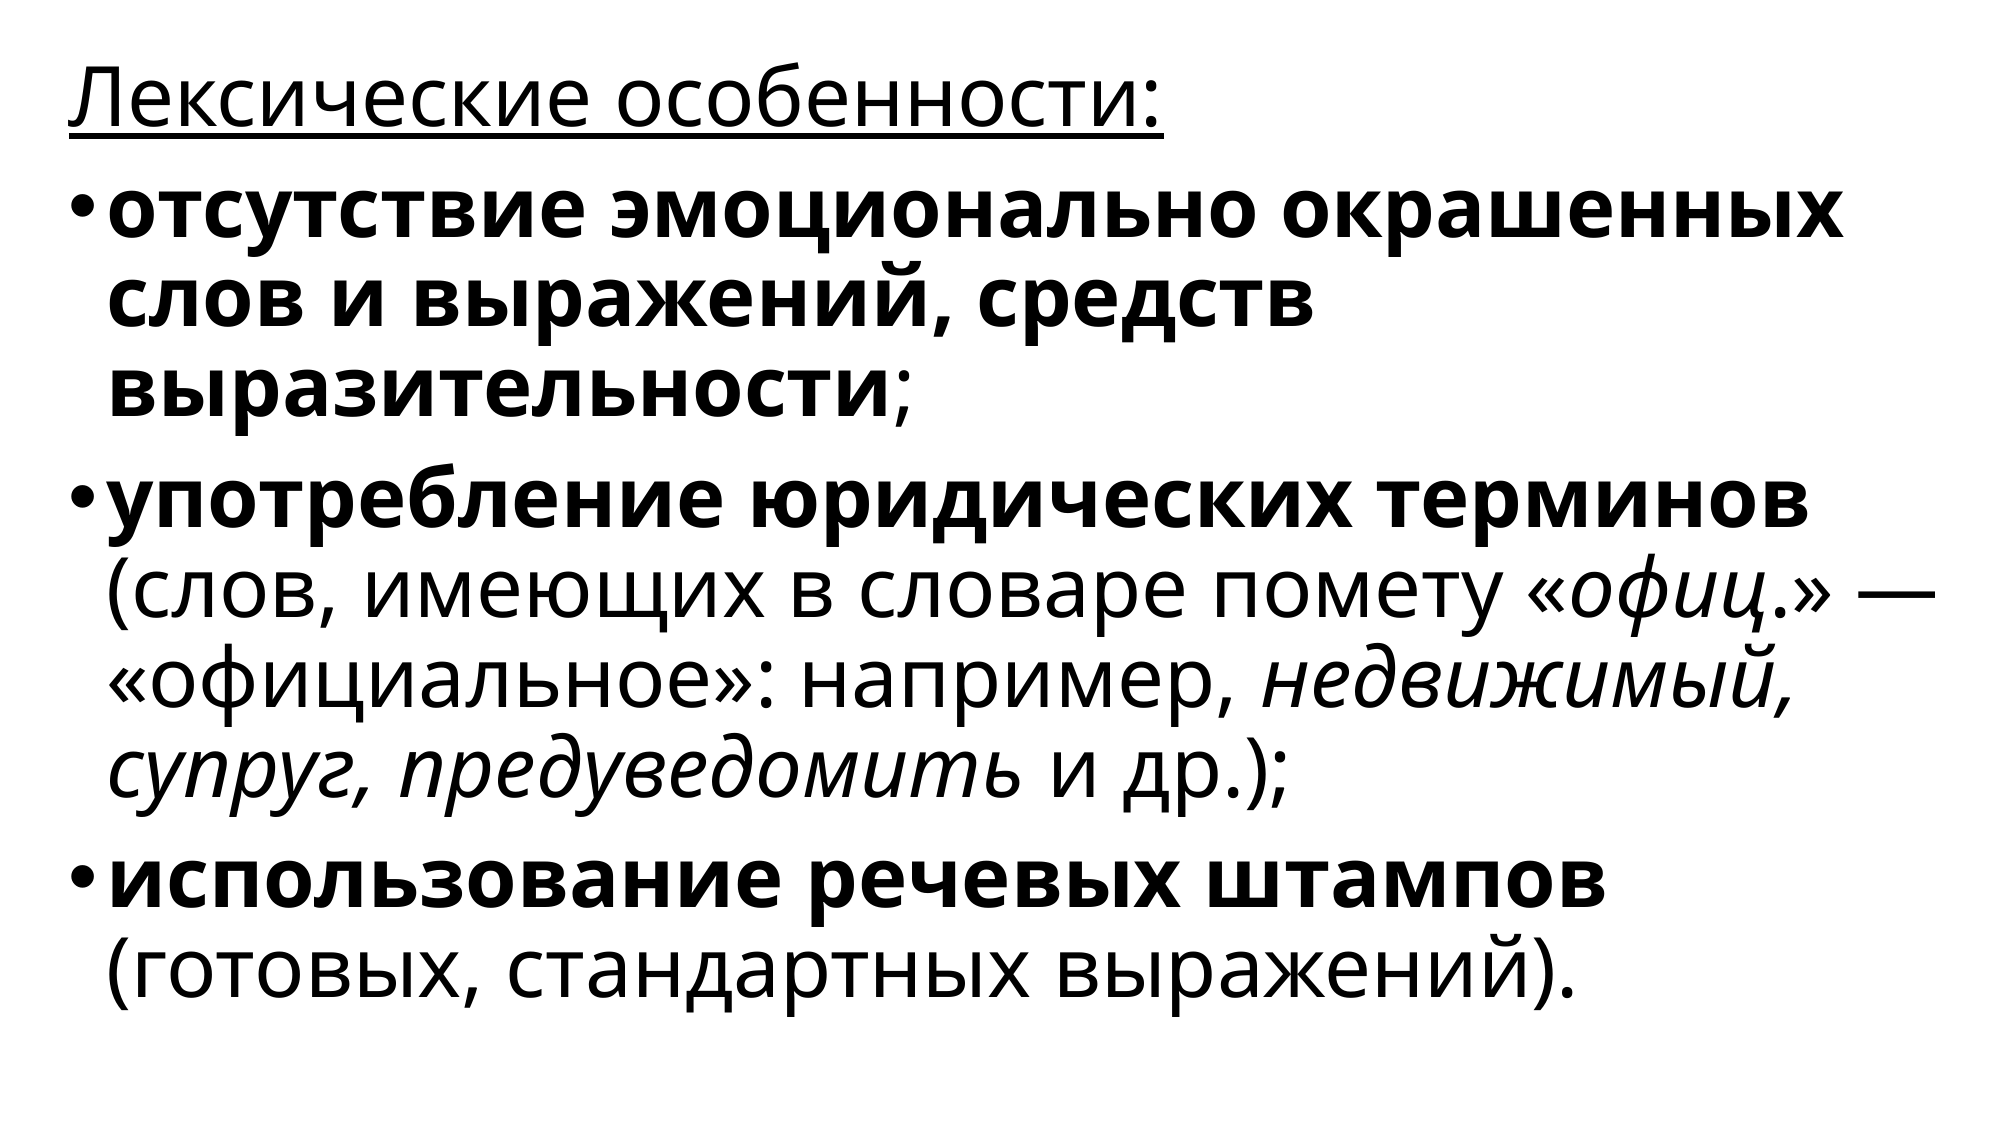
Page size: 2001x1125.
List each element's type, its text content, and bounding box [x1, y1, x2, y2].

list Лексические особенности: отсутствие эмоционально окрашенных слов и выражений, средств выразительности; употребление юридических терминов (слов, имеющих в словаре помету «офиц.» — «официальное»: например, недвижимый, супруг, предуведомить и др.); использование речевых штампов (готовых, стандартных выражений). [53, 46, 1964, 1090]
